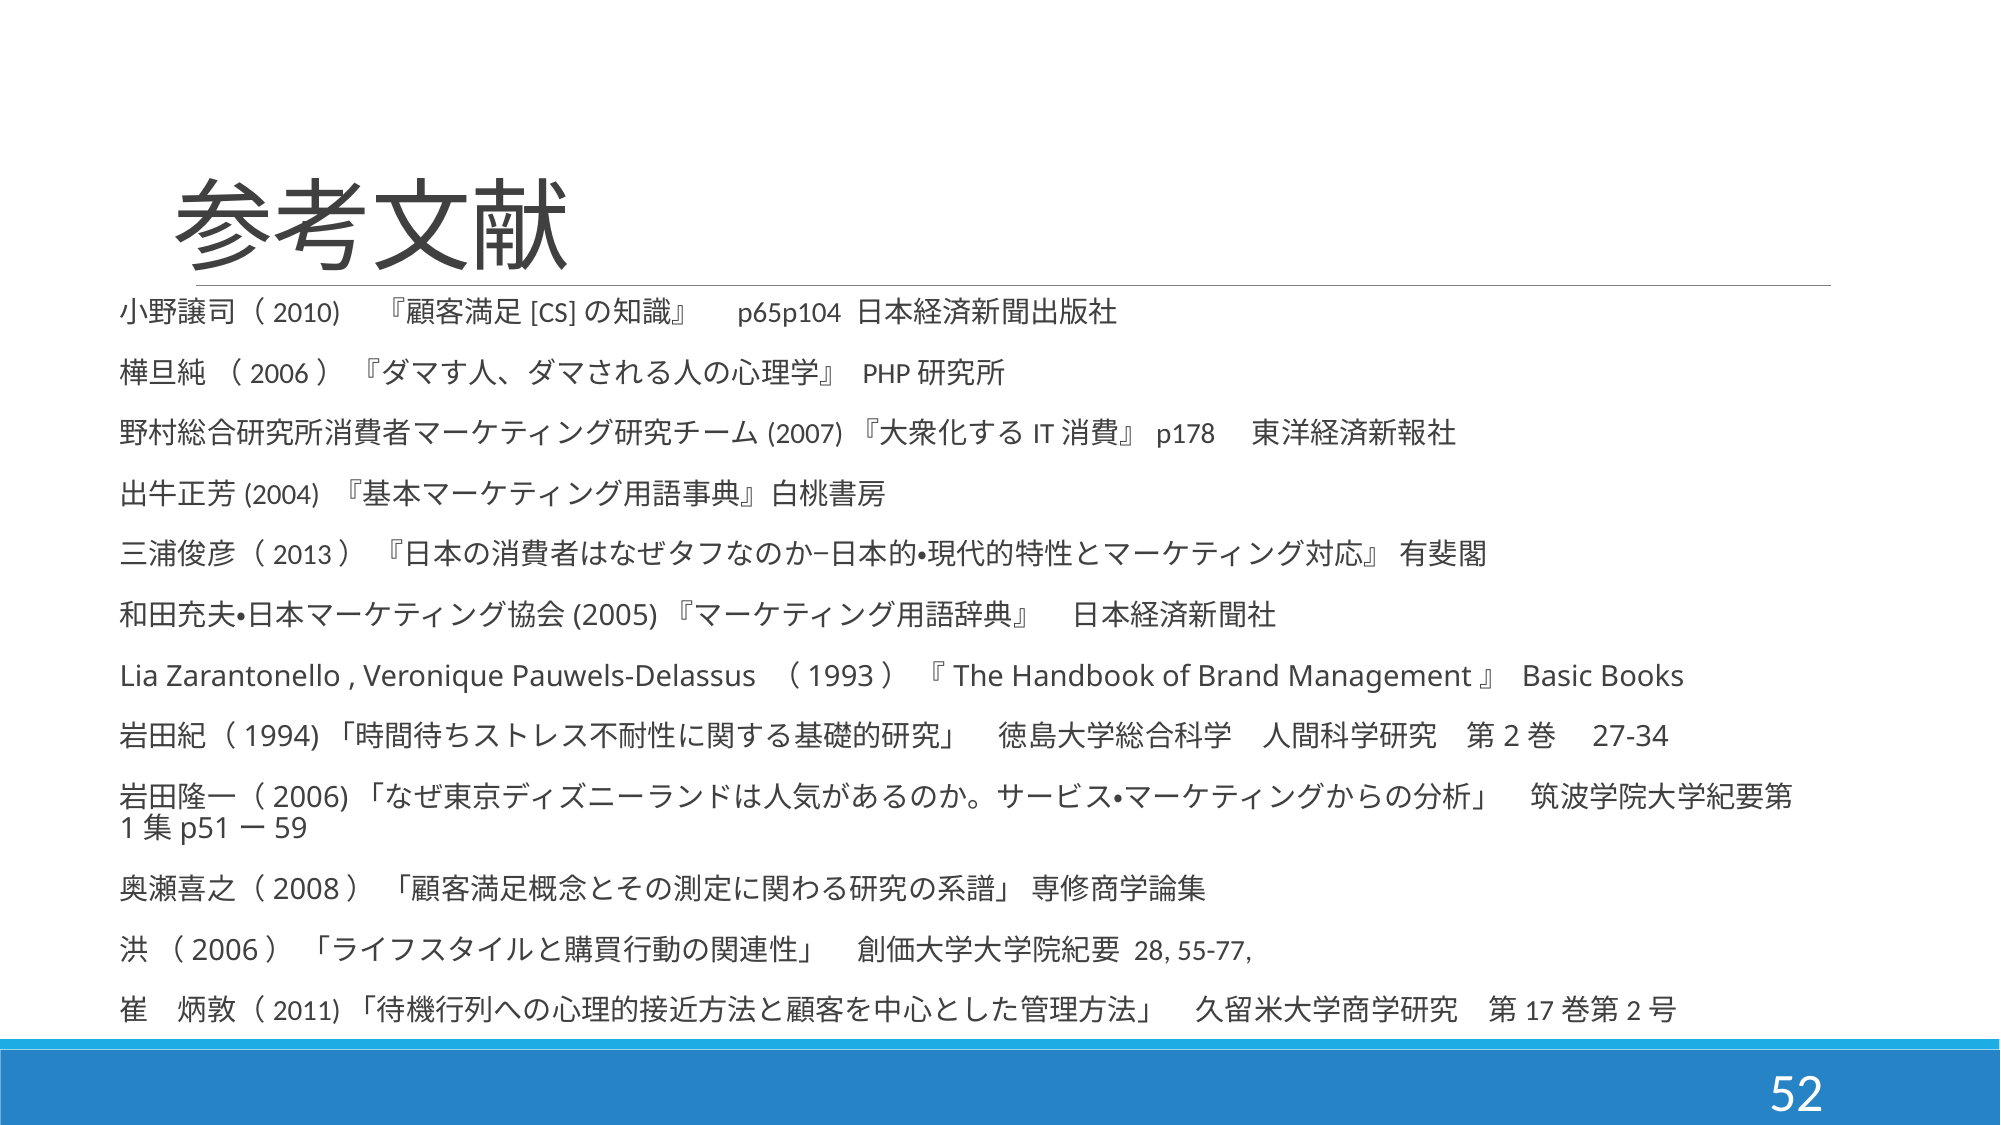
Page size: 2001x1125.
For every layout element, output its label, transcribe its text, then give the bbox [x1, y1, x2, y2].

list 小野譲司（2010) 『顧客満足[CS]の知識』 p65p104 日本経済新聞出版社 樺旦純 （2006） 『ダマす人、ダマされる人の心理学』 PHP研究所 野村総合研究所消費者マーケティング研究チーム(2007)『大衆化するIT消費』p178 東洋経済新報社 出牛正芳(2004) 『基本マーケティング用語事典』白桃書房 三浦俊彦（2013） 『日本の消費者はなぜタフなのか−日本的・現代的特性とマーケティング対応』 有斐閣 和田充夫・日本マーケティング協会(2005)『マーケティング用語辞典』 日本経済新聞社 Lia Zarantonello , Veronique Pauwels-Delassus （1993） 『The Handbook of Brand Management』 Basic Books 岩田紀（1994)「時間待ちストレス不耐性に関する基礎的研究」 徳島大学総合科学 人間科学研究 第2巻 27-34 岩田隆一（2006)「なぜ東京ディズニーランドは人気があるのか。サービス・マーケティングからの分析」 筑波学院大学紀要第1集p51ー59 奥瀬喜之（2008） 「顧客満足概念とその測定に関わる研究の系譜」 専修商学論集 洪 （2006） 「ライフスタイルと購買行動の関連性」 創価大学大学院紀要 28, 55-77, 崔 炳敦（2011)「待機行列への心理的接近方法と顧客を中心とした管理方法」 久留米大学商学研究 第17巻第2号 [104, 290, 1809, 1125]
slide_number 52 [1624, 1059, 1840, 1120]
title 参考文献 [158, 52, 1809, 290]
